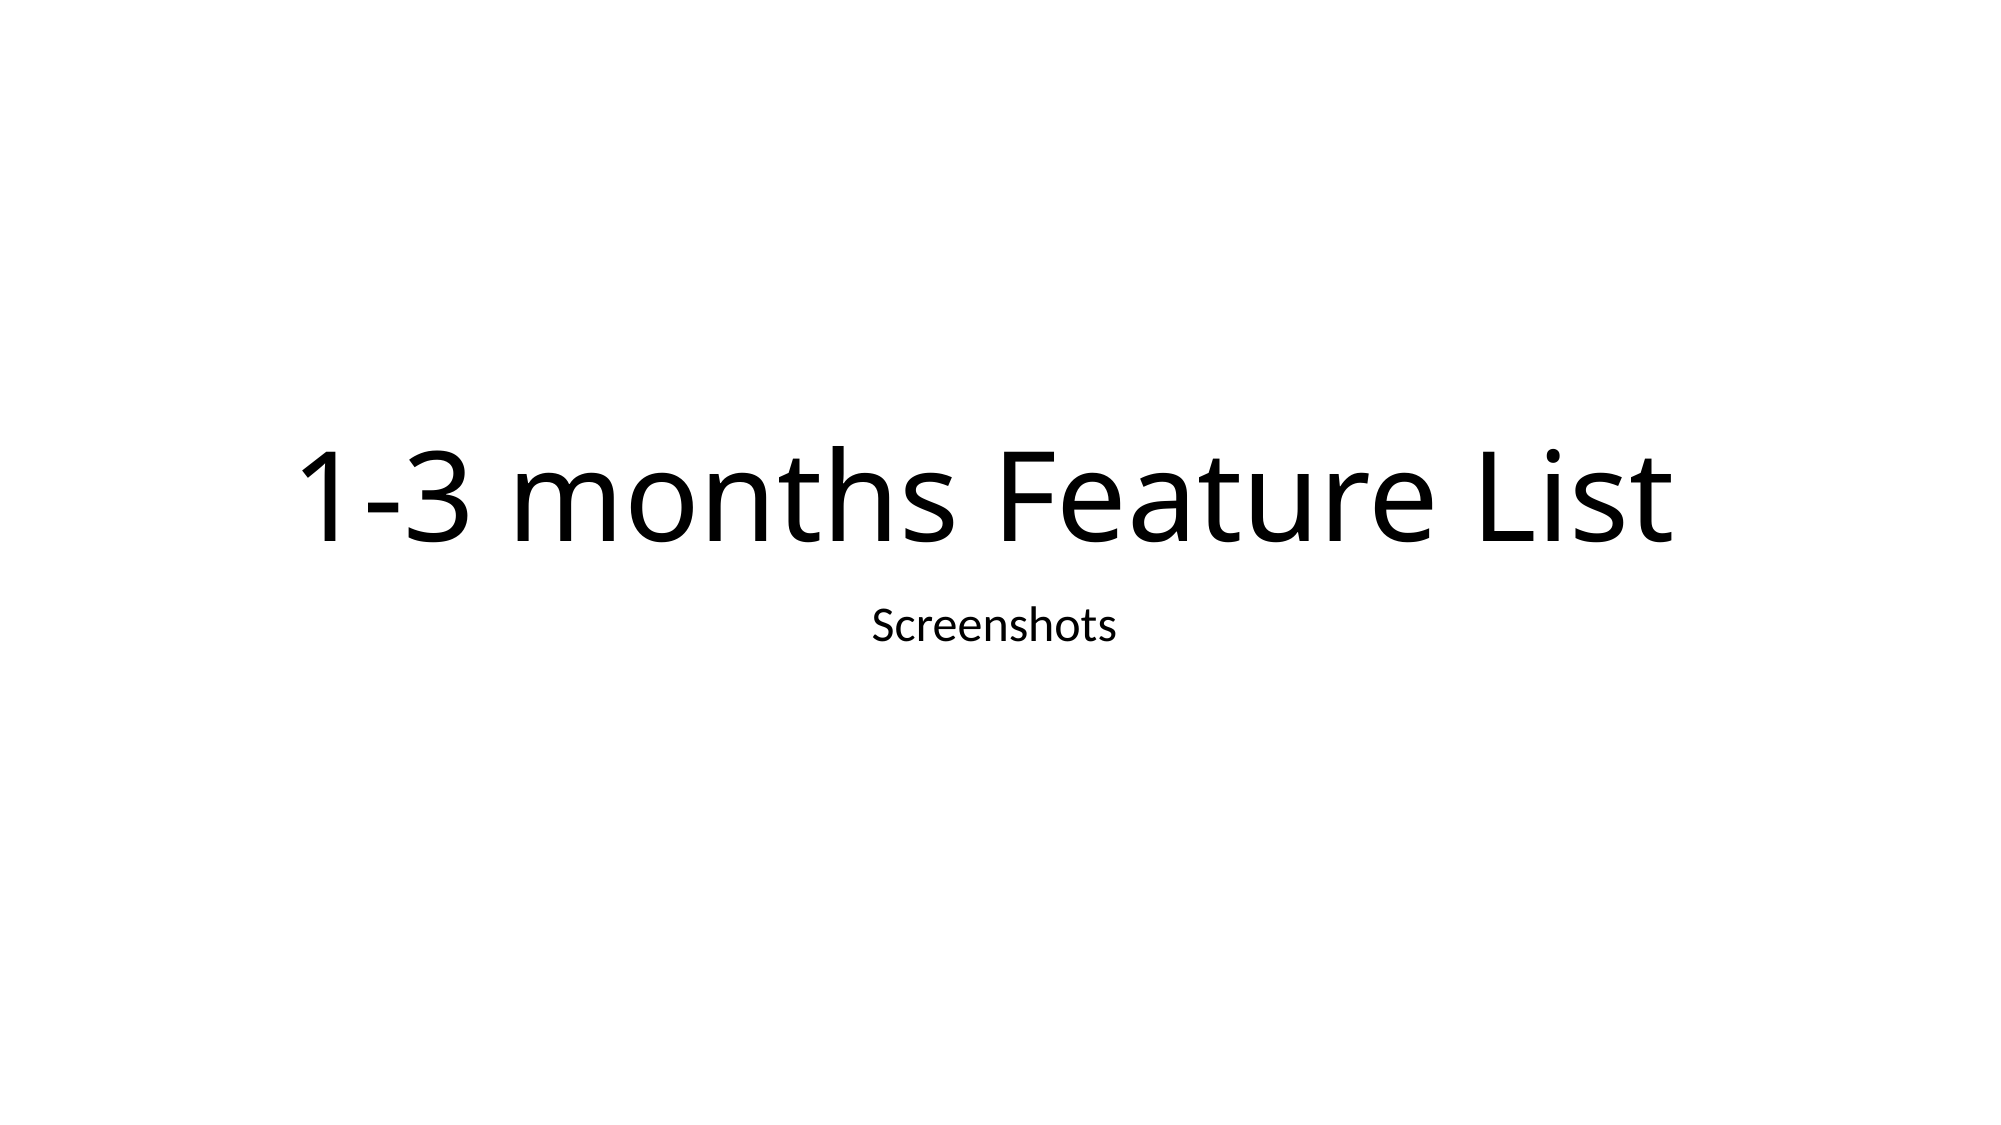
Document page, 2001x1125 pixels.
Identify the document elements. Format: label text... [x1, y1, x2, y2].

subtitle Screenshots [249, 590, 1750, 863]
title 1-3 months Feature List [249, 184, 1750, 576]
